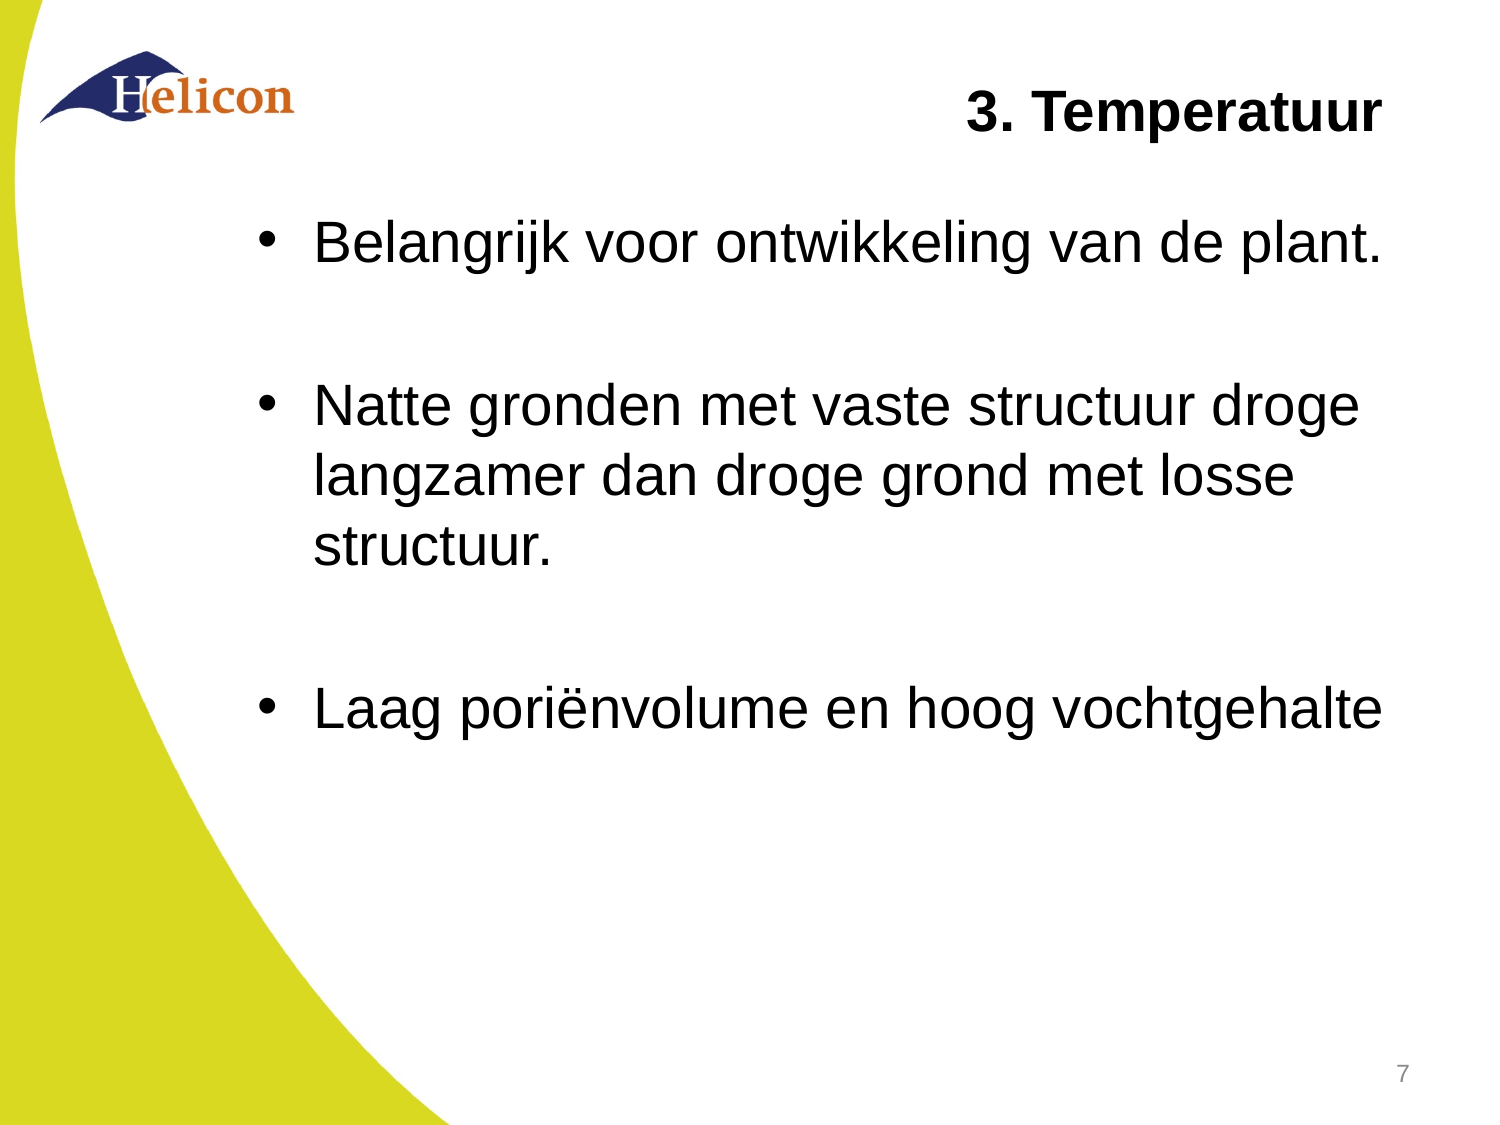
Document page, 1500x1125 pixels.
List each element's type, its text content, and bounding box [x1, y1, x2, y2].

slide_number 7 [1074, 1042, 1425, 1103]
title 3. Temperatuur [324, 54, 1415, 161]
list Belangrijk voor ontwikkeling van de plant. Natte gronden met vaste structuur droge langzamer dan droge grond met losse structuur. Laag poriënvolume en hoog vochtgehalte [242, 196, 1425, 1005]
picture [0, 0, 1500, 1125]
